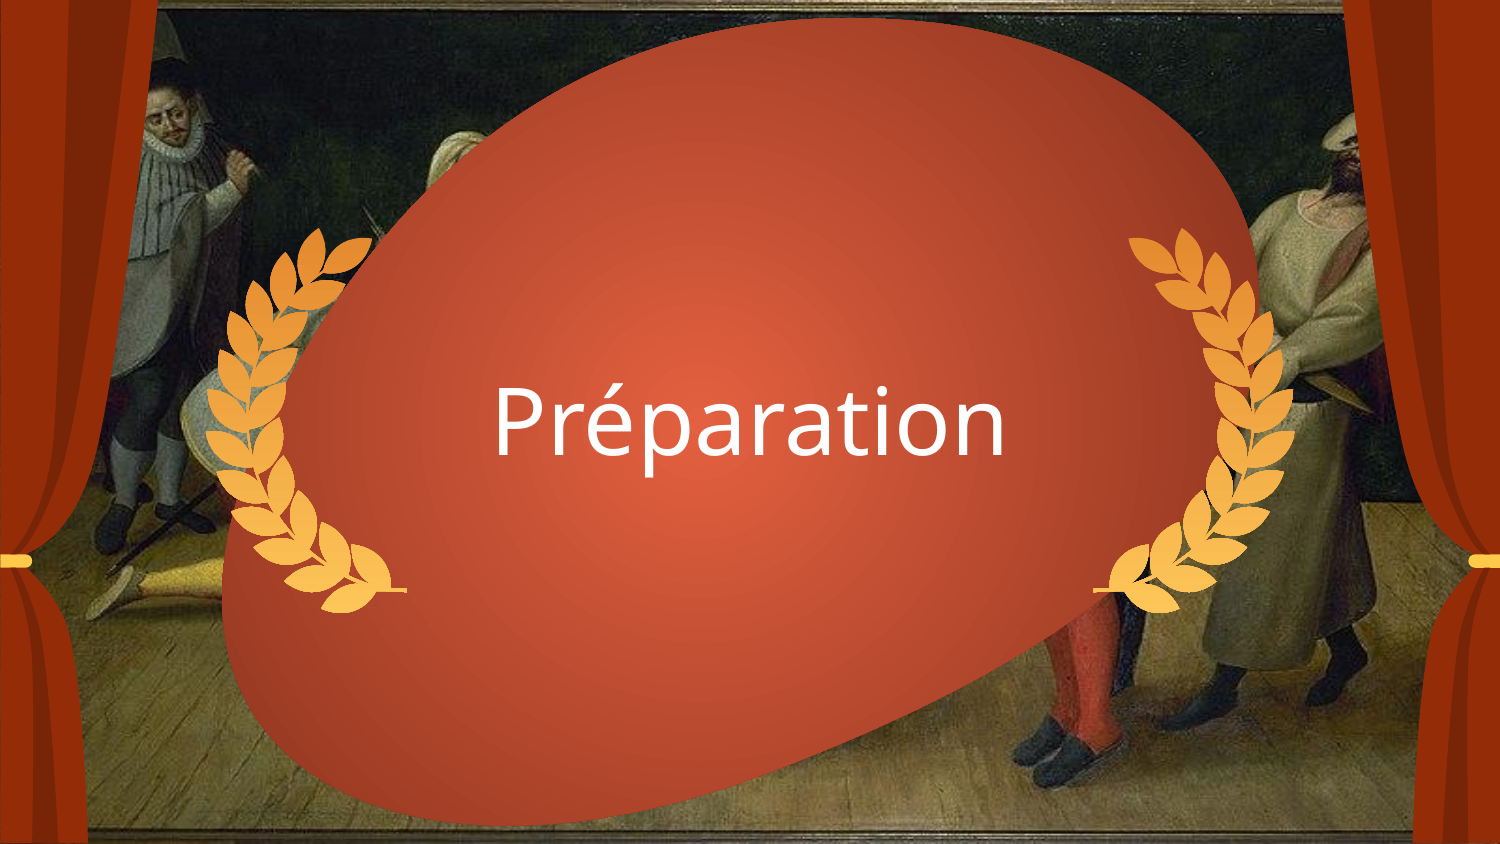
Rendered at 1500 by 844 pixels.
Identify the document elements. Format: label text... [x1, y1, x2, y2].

text_box [205, 227, 408, 613]
text_box [1248, 363, 1255, 378]
text_box [1093, 227, 1296, 613]
text_box [1131, 250, 1250, 558]
picture [28, 0, 1472, 844]
text_box [259, 256, 369, 582]
title Préparation [369, 241, 1131, 595]
text_box [222, 516, 1106, 826]
text_box [381, 18, 1260, 325]
text_box [245, 468, 257, 480]
text_box [234, 499, 272, 512]
